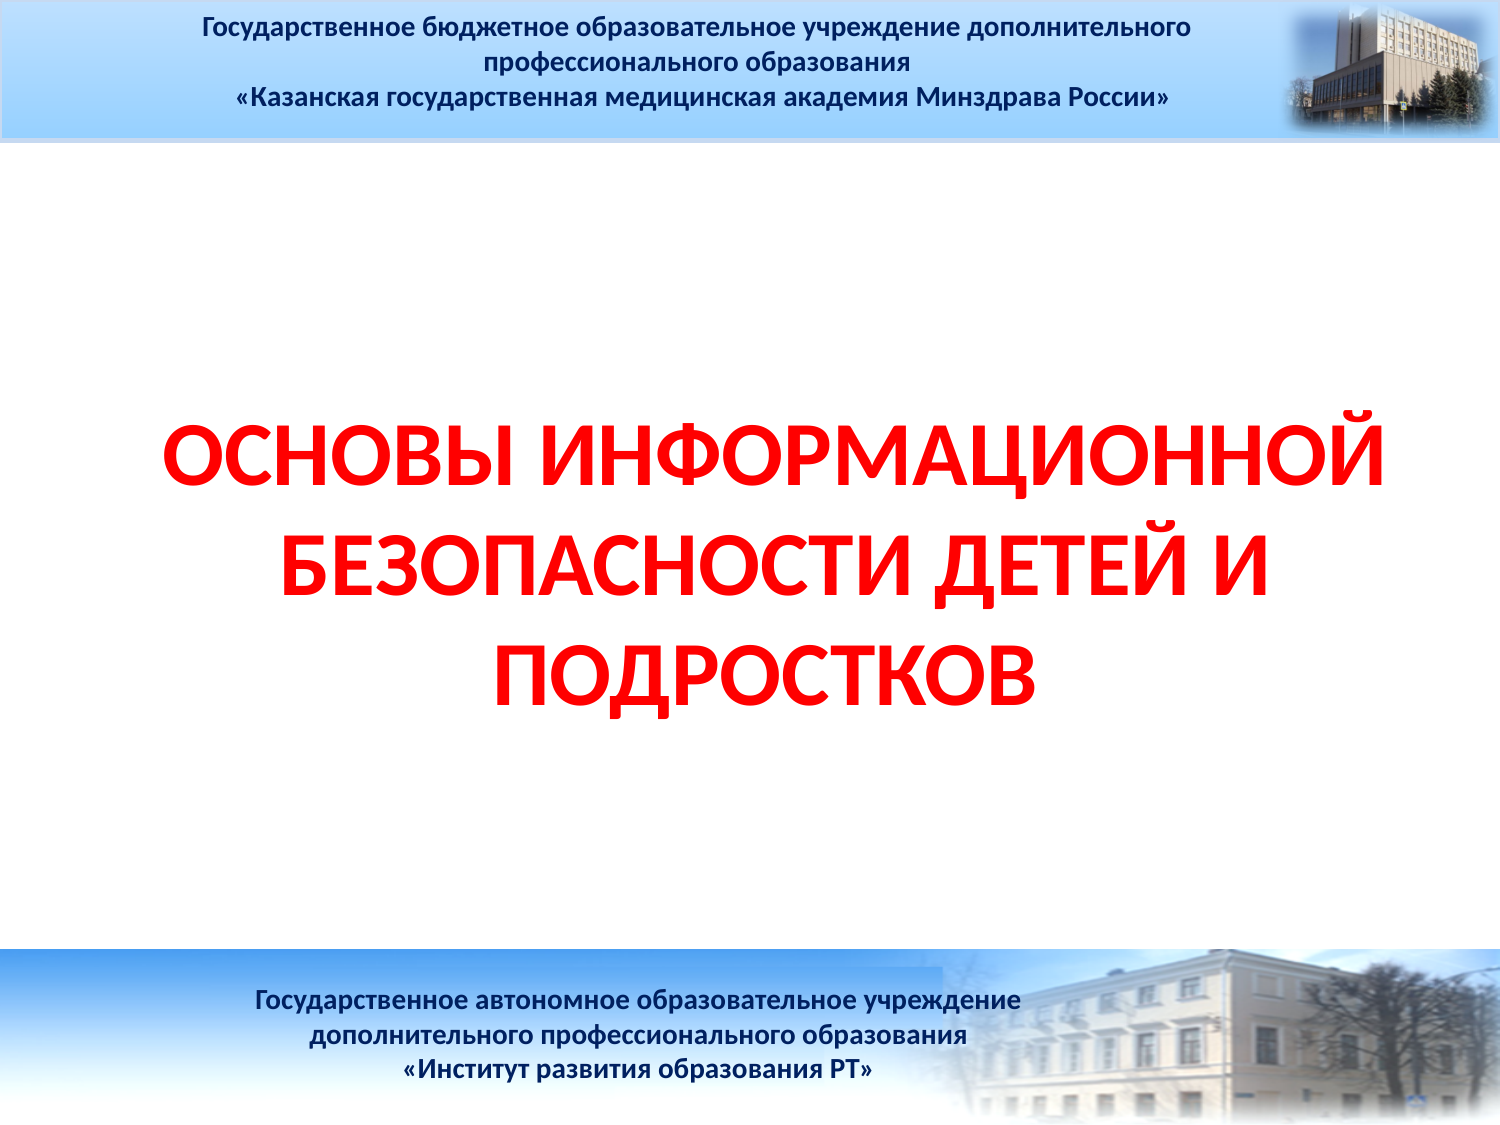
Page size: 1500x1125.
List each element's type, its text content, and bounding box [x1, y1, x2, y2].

text_box [0, 0, 1275, 143]
title ОСНОВЫ ИНФОРМАЦИОННОЙ БЕЗОПАСНОСТИ ДЕТЕЙ И ПОДРОСТКОВ [128, 375, 1423, 743]
picture [0, 948, 1500, 1125]
text_box Государственное бюджетное образовательное учреждение дополнительного профессионального образования «Казанская государственная медицинская академия Минздрава России» [175, 0, 1219, 120]
picture [1277, 0, 1500, 143]
